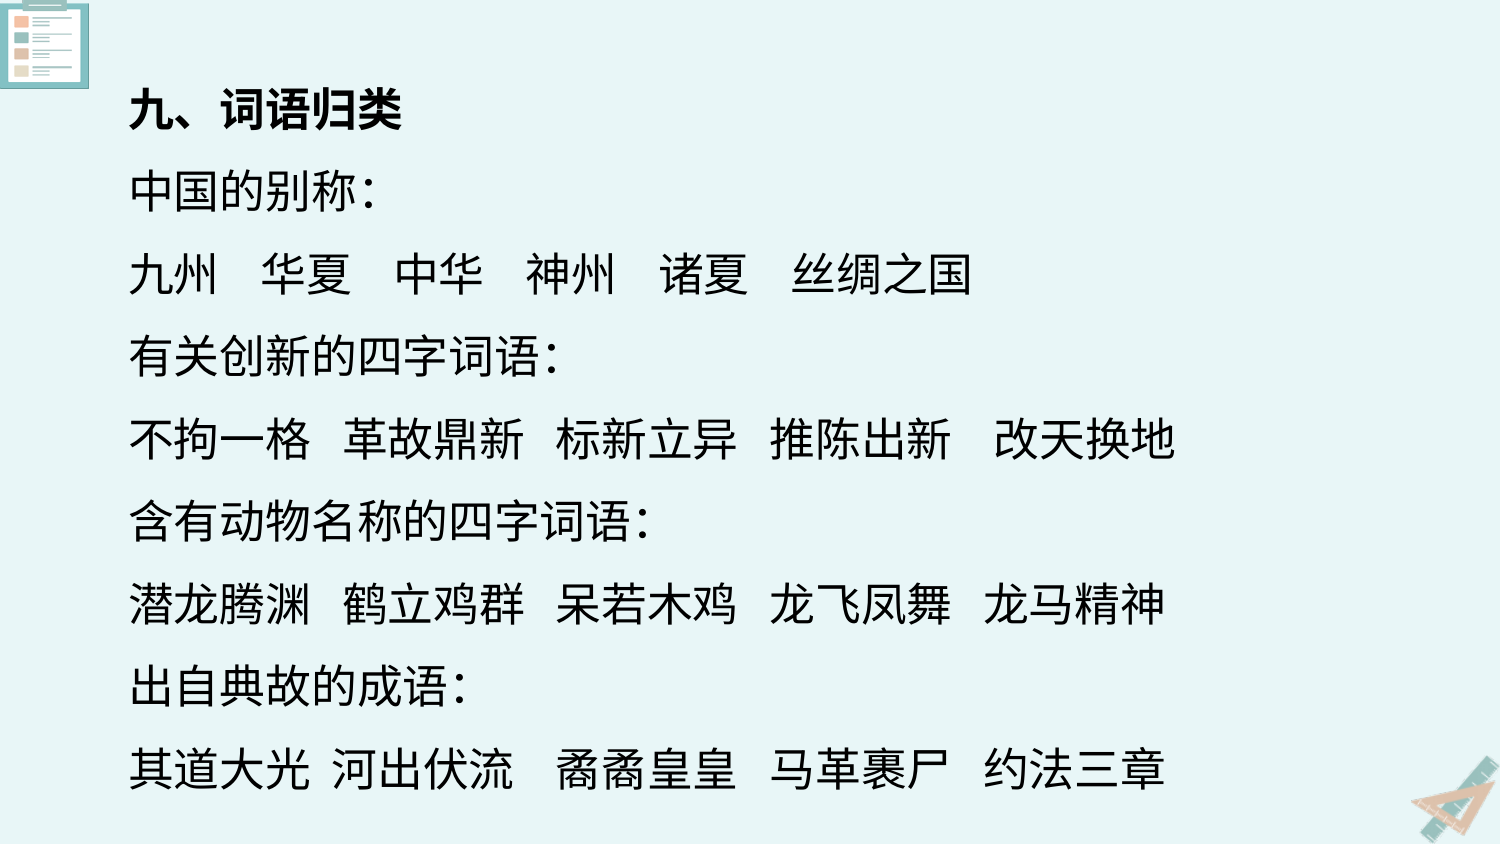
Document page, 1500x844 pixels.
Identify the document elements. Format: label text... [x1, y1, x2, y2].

picture [1411, 755, 1500, 844]
text_box 九、词语归类 中国的别称： 九州 华夏 中华 神州 诸夏 丝绸之国 有关创新的四字词语： 不拘一格 革故鼎新 标新立异 推陈出新 改天换地 含有动物名称的四字词语： 潜龙腾渊 鹤立鸡群 呆若木鸡 龙飞凤舞 龙马精神 出自典故的成语： 其道大光 河出伏流 矞矞皇皇 马革裹尸 约法三章 [113, 45, 1387, 803]
picture [0, 0, 89, 89]
